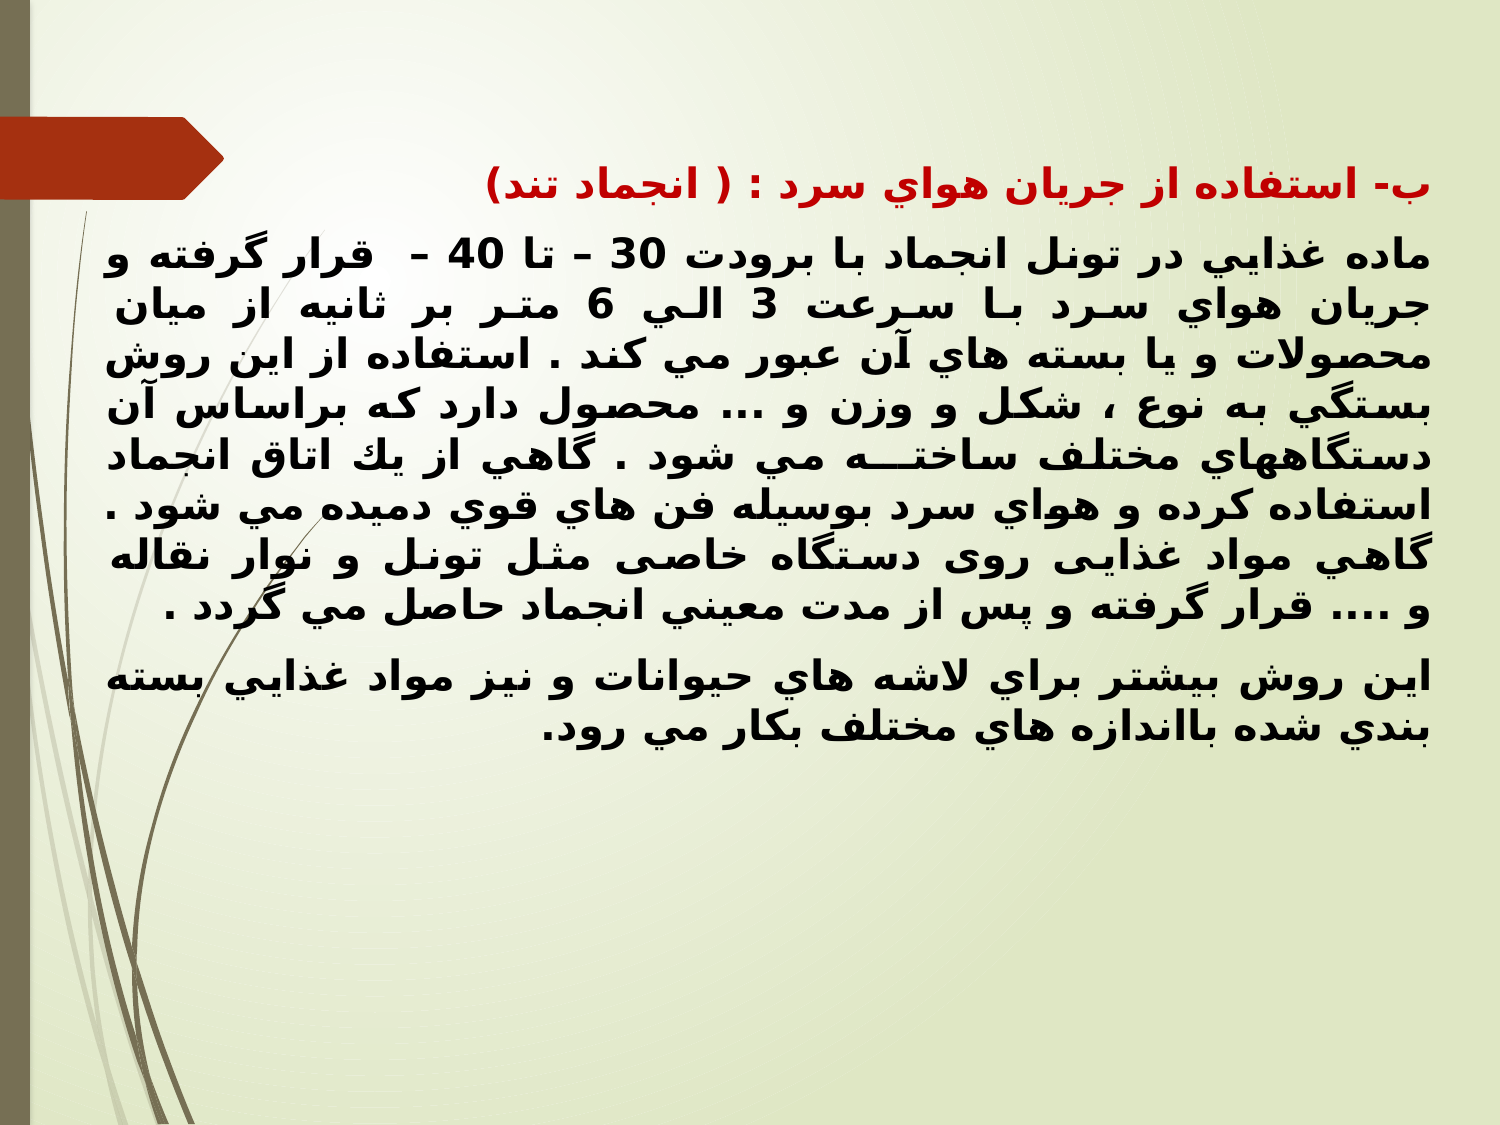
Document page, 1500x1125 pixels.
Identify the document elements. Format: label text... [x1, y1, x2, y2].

text_box ب- استفاده از جريان هواي سرد : ( انجماد تند) ماده غذايي در تونل انجماد با برودت 30 – تا 40 – قرار گرفته و جريان هواي سرد با سرعت 3 الي 6 متر بر ثانيه از ميان محصولات و يا بسته هاي آن عبور مي کند . استفاده از اين روش بستگي به نوع ، شكل و وزن و ... محصول دارد كه براساس آن دستگاههاي مختلف ساختـــه مي شود . گاهي از يك اتاق انجماد استفاده كرده و هواي سرد بوسيله فن هاي قوي دميده مي شود . گاهي مواد غذایی روی دستگاه خاصی مثل تونل و نوار نقاله و .... قرار گرفته و پس از مدت معيني انجماد حاصل مي گردد . اين روش بيشتر براي لاشه هاي حيوانات و نيز مواد غذايي بسته بندي شده بااندازه هاي مختلف بکار مي رود. [88, 149, 1448, 898]
